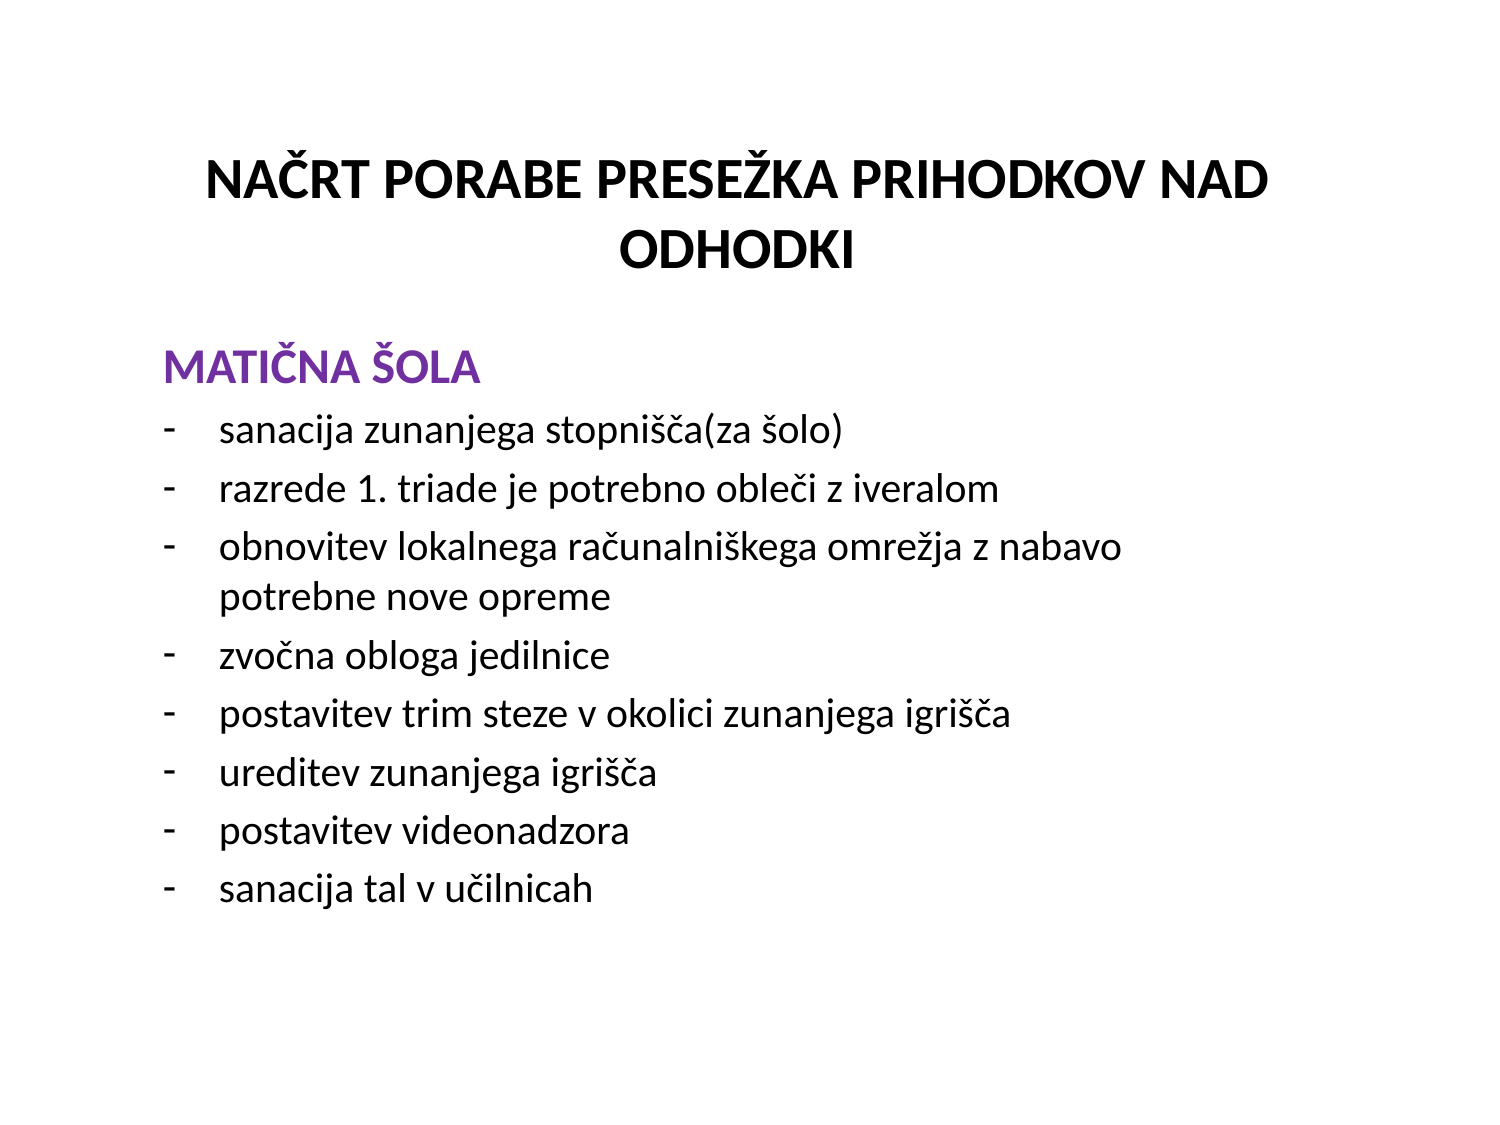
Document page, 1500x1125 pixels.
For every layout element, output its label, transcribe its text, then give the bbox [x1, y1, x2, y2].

title NAČRT PORABE PRESEŽKA PRIHODKOV NAD ODHODKI [100, 90, 1376, 332]
subtitle MATIČNA ŠOLA sanacija zunanjega stopnišča(za šolo) razrede 1. triade je potrebno obleči z iveralom obnovitev lokalnega računalniškega omrežja z nabavo potrebne nove opreme zvočna obloga jedilnice postavitev trim steze v okolici zunanjega igrišča ureditev zunanjega igrišča postavitev videonadzora sanacija tal v učilnicah [147, 326, 1275, 925]
